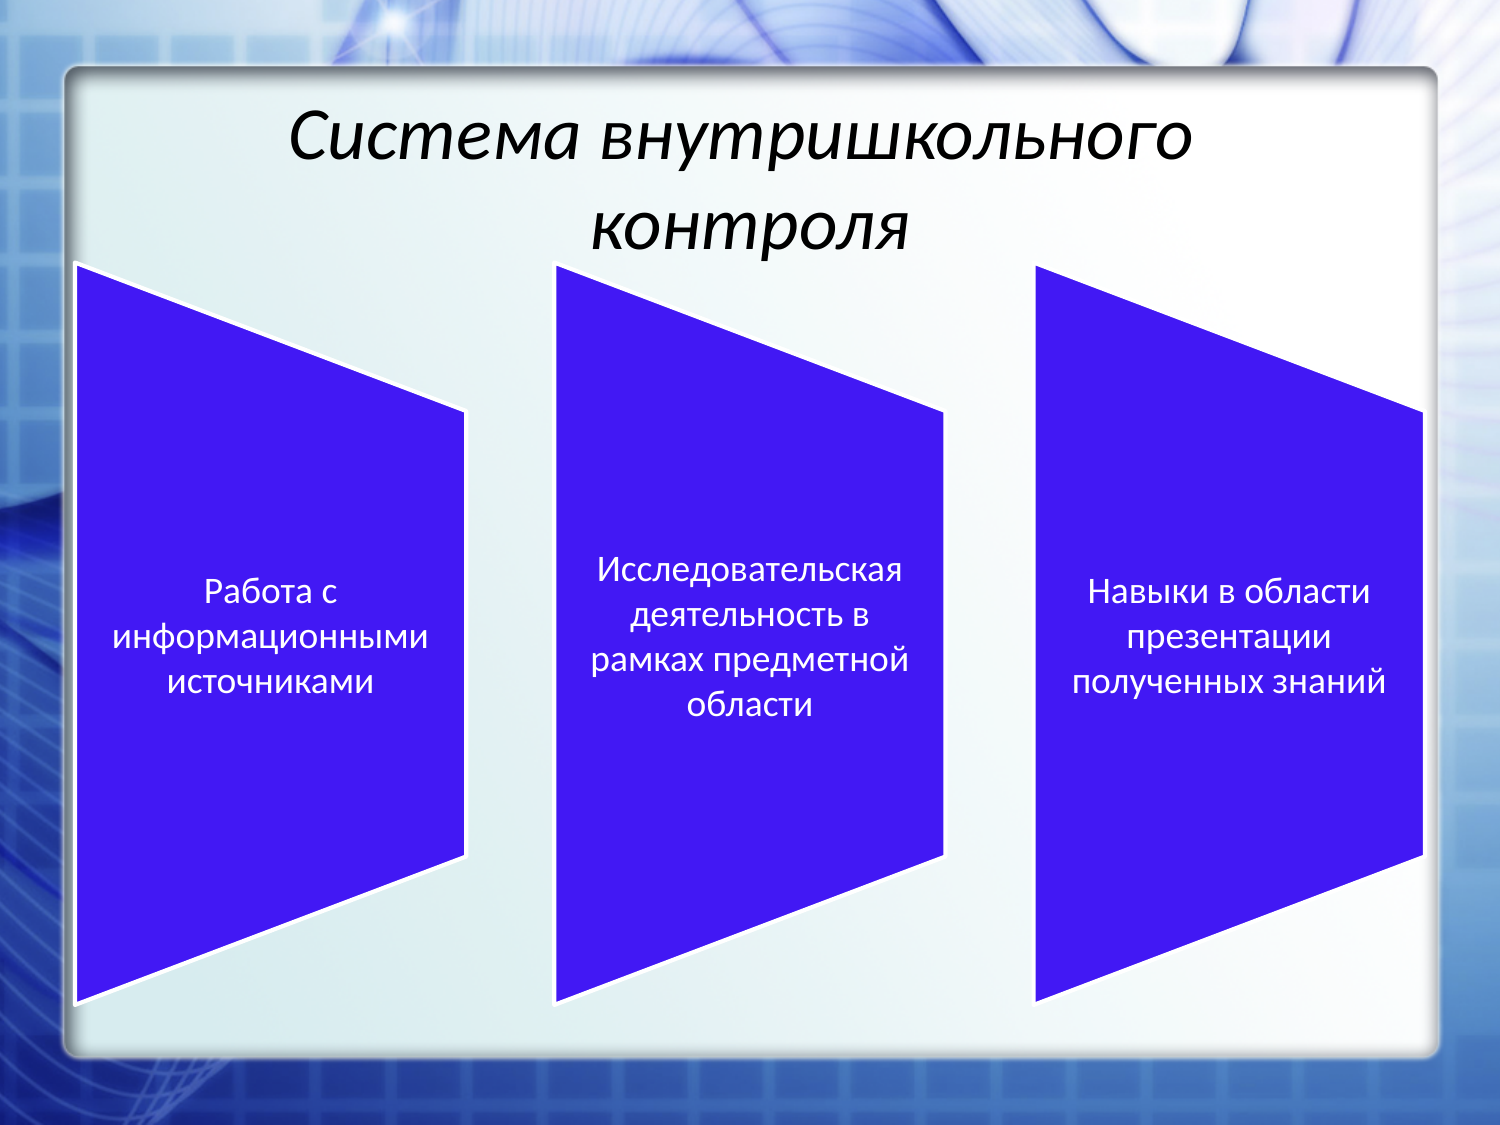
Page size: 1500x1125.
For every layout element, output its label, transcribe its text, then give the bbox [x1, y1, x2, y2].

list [74, 262, 1426, 1006]
picture [0, 0, 1500, 1125]
title Система внутришкольного контроля [74, 44, 1426, 262]
